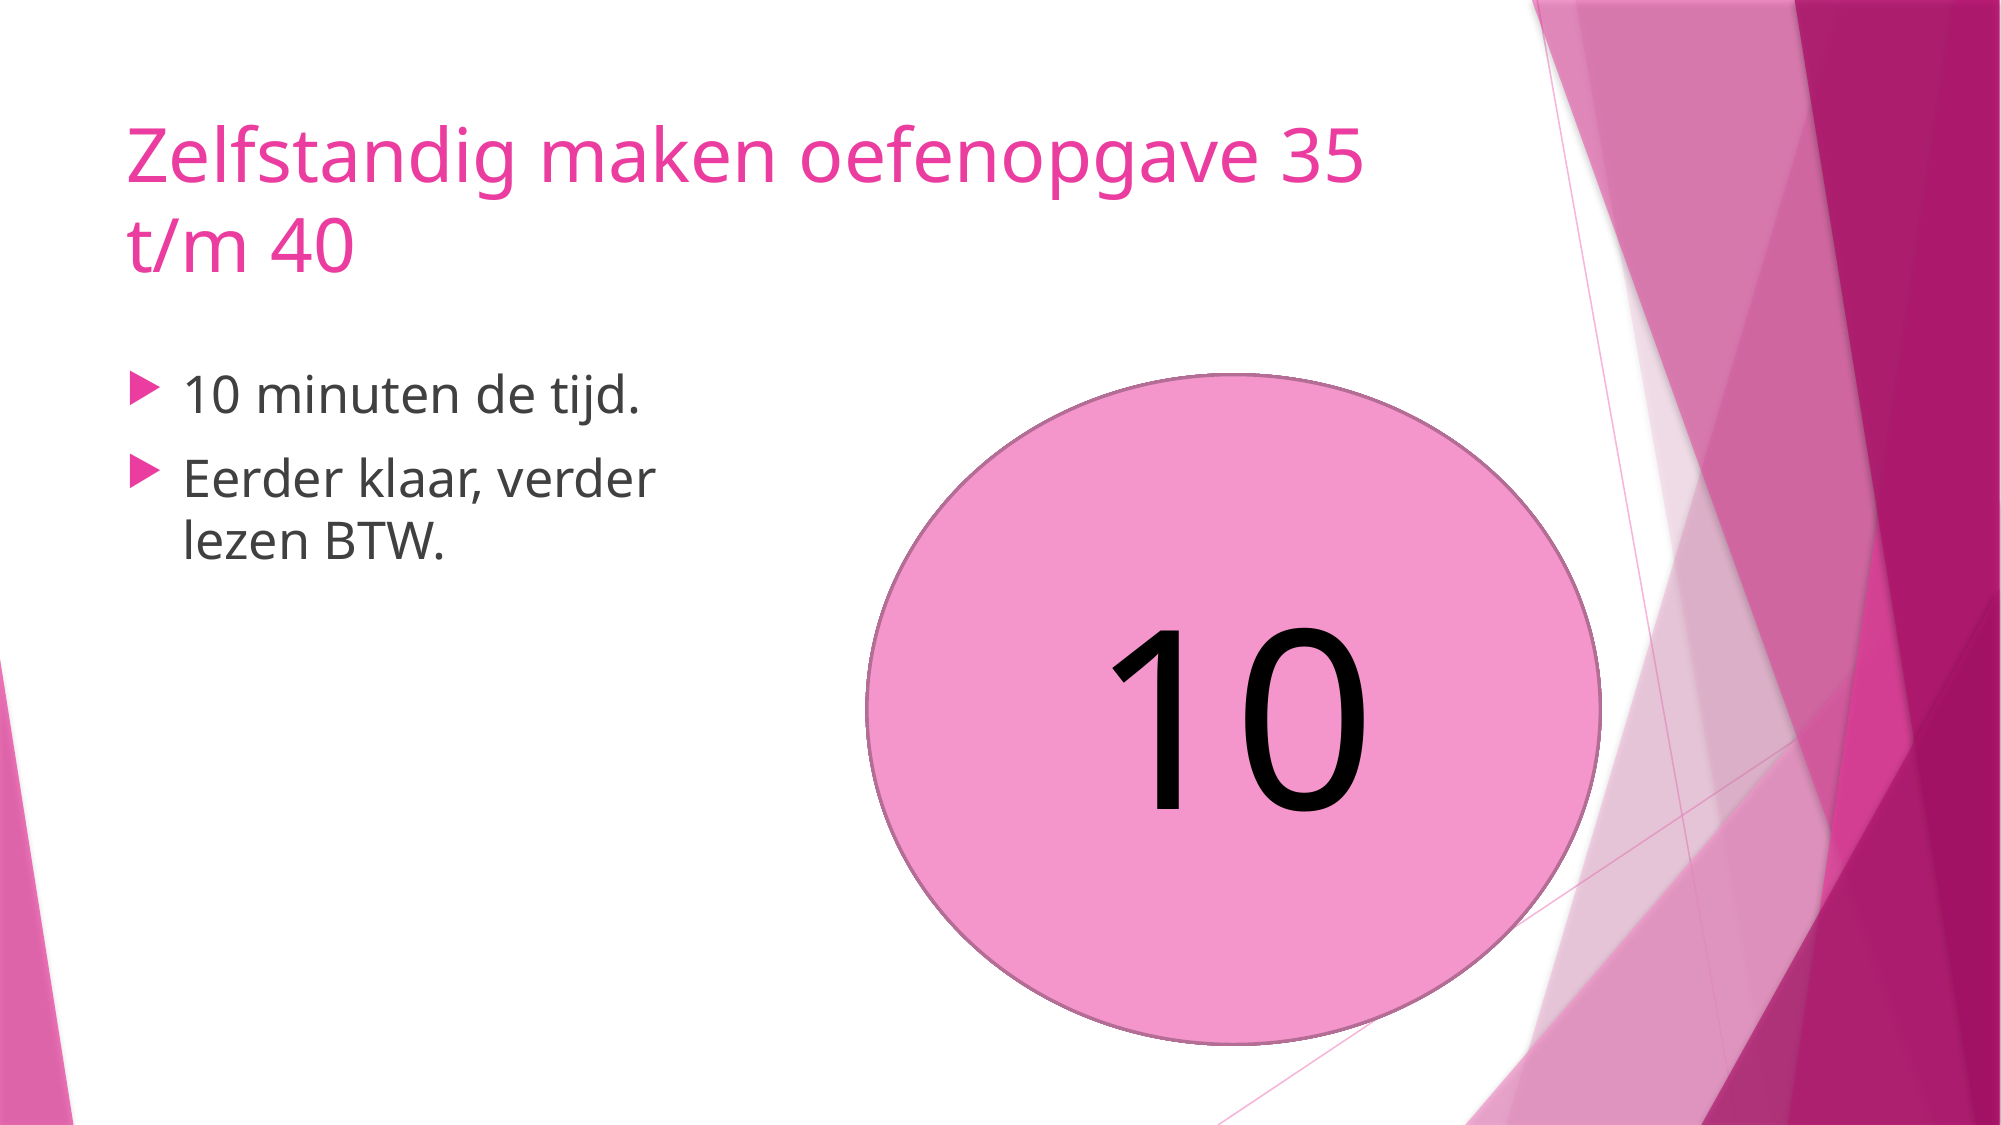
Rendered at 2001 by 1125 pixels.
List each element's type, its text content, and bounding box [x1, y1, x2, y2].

list 10 minuten de tijd. Eerder klaar, verder lezen BTW. [111, 354, 689, 960]
title Zelfstandig maken oefenopgave 35 t/m 40 [111, 99, 1522, 317]
text_box 10 [865, 373, 1602, 1046]
